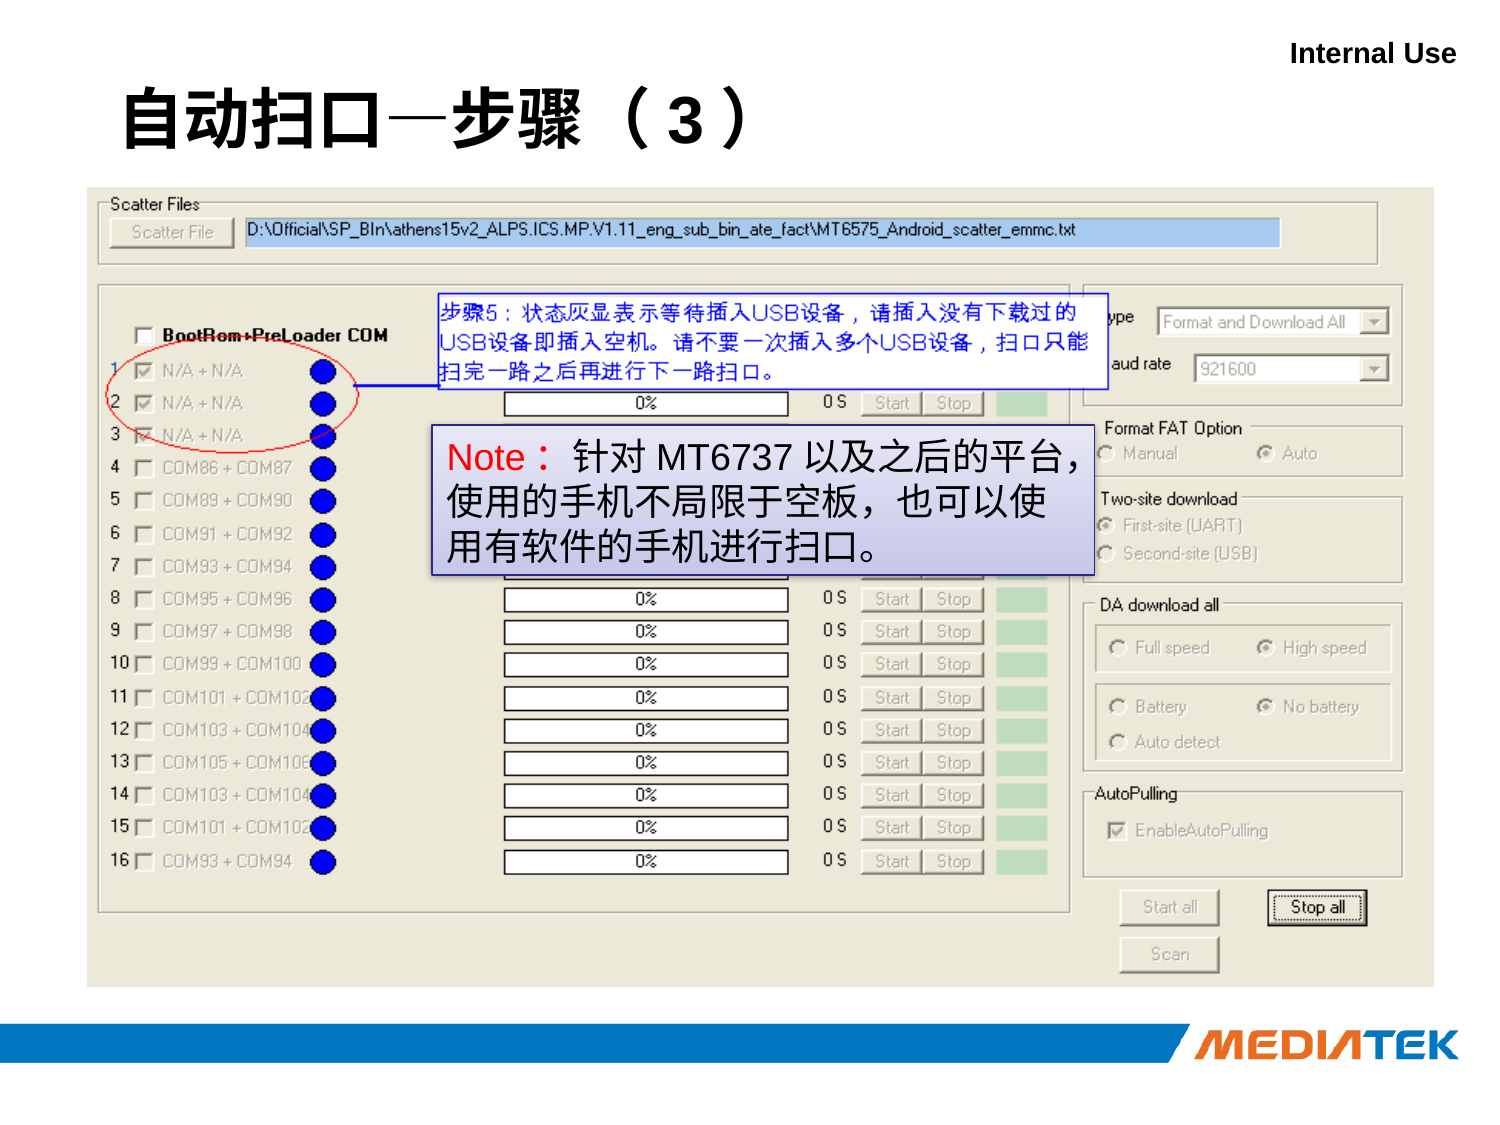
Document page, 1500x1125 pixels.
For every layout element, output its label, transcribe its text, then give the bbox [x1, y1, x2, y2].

picture [0, 1023, 1459, 1063]
title 自动扫口—步骤（3） [101, 62, 1425, 172]
picture [87, 187, 1434, 987]
